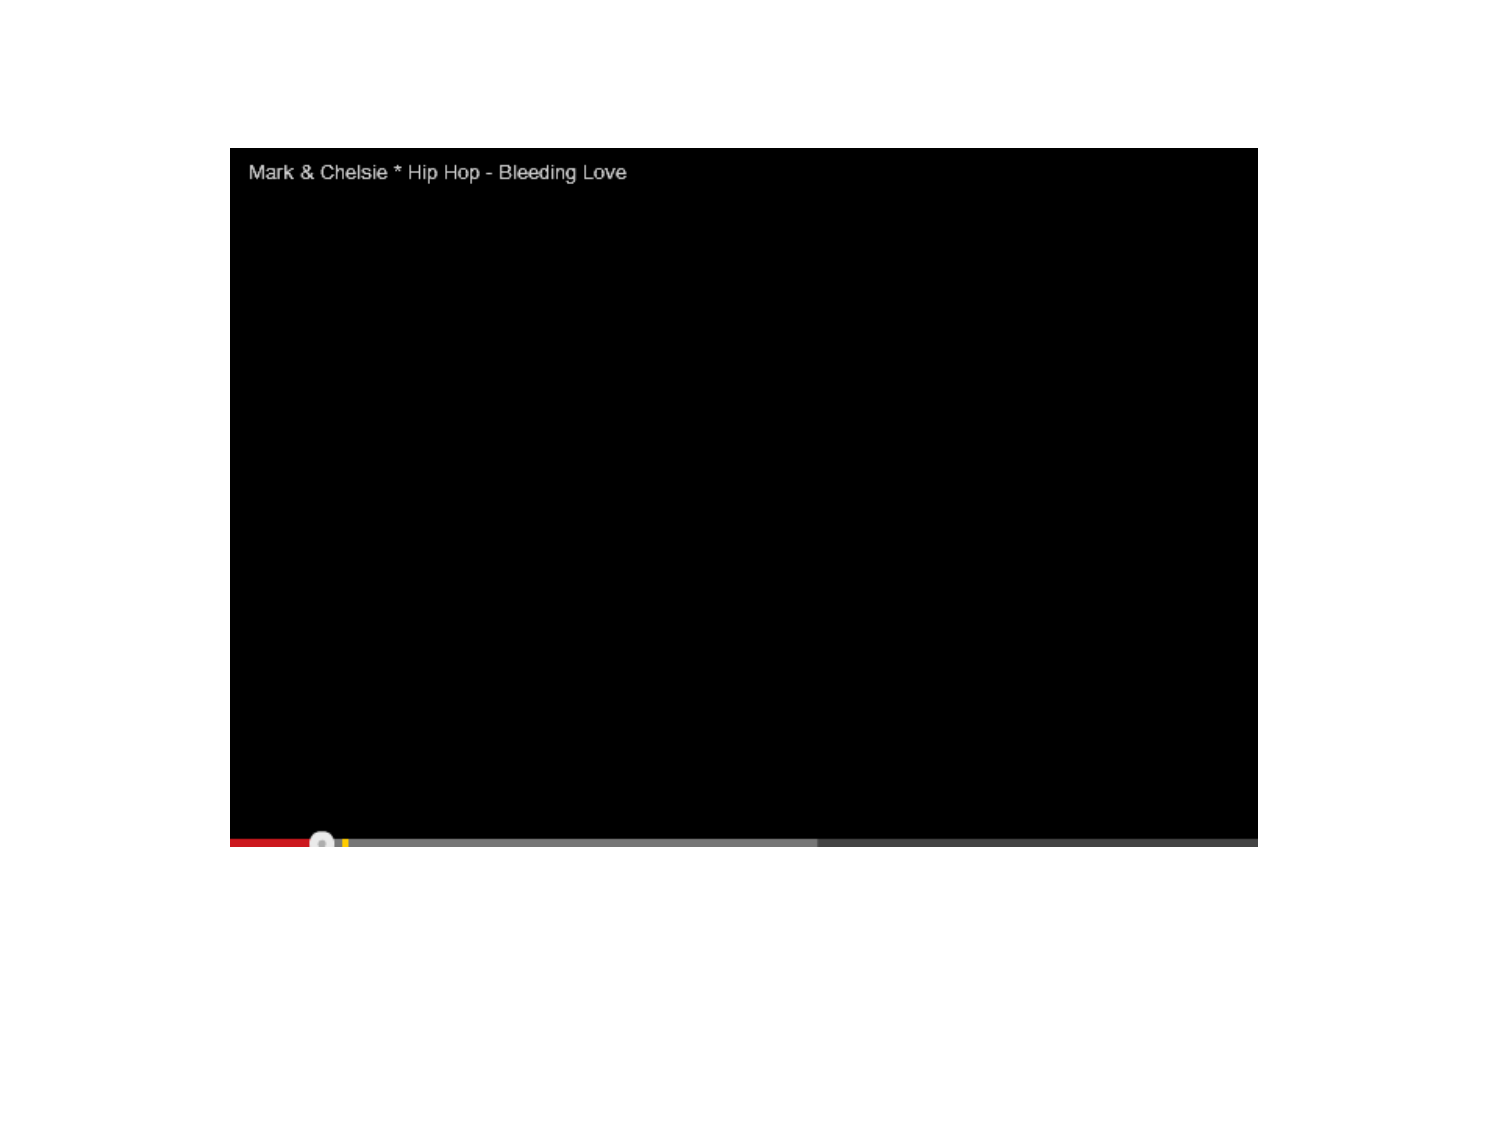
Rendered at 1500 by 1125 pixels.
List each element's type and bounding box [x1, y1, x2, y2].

picture [230, 148, 1258, 847]
